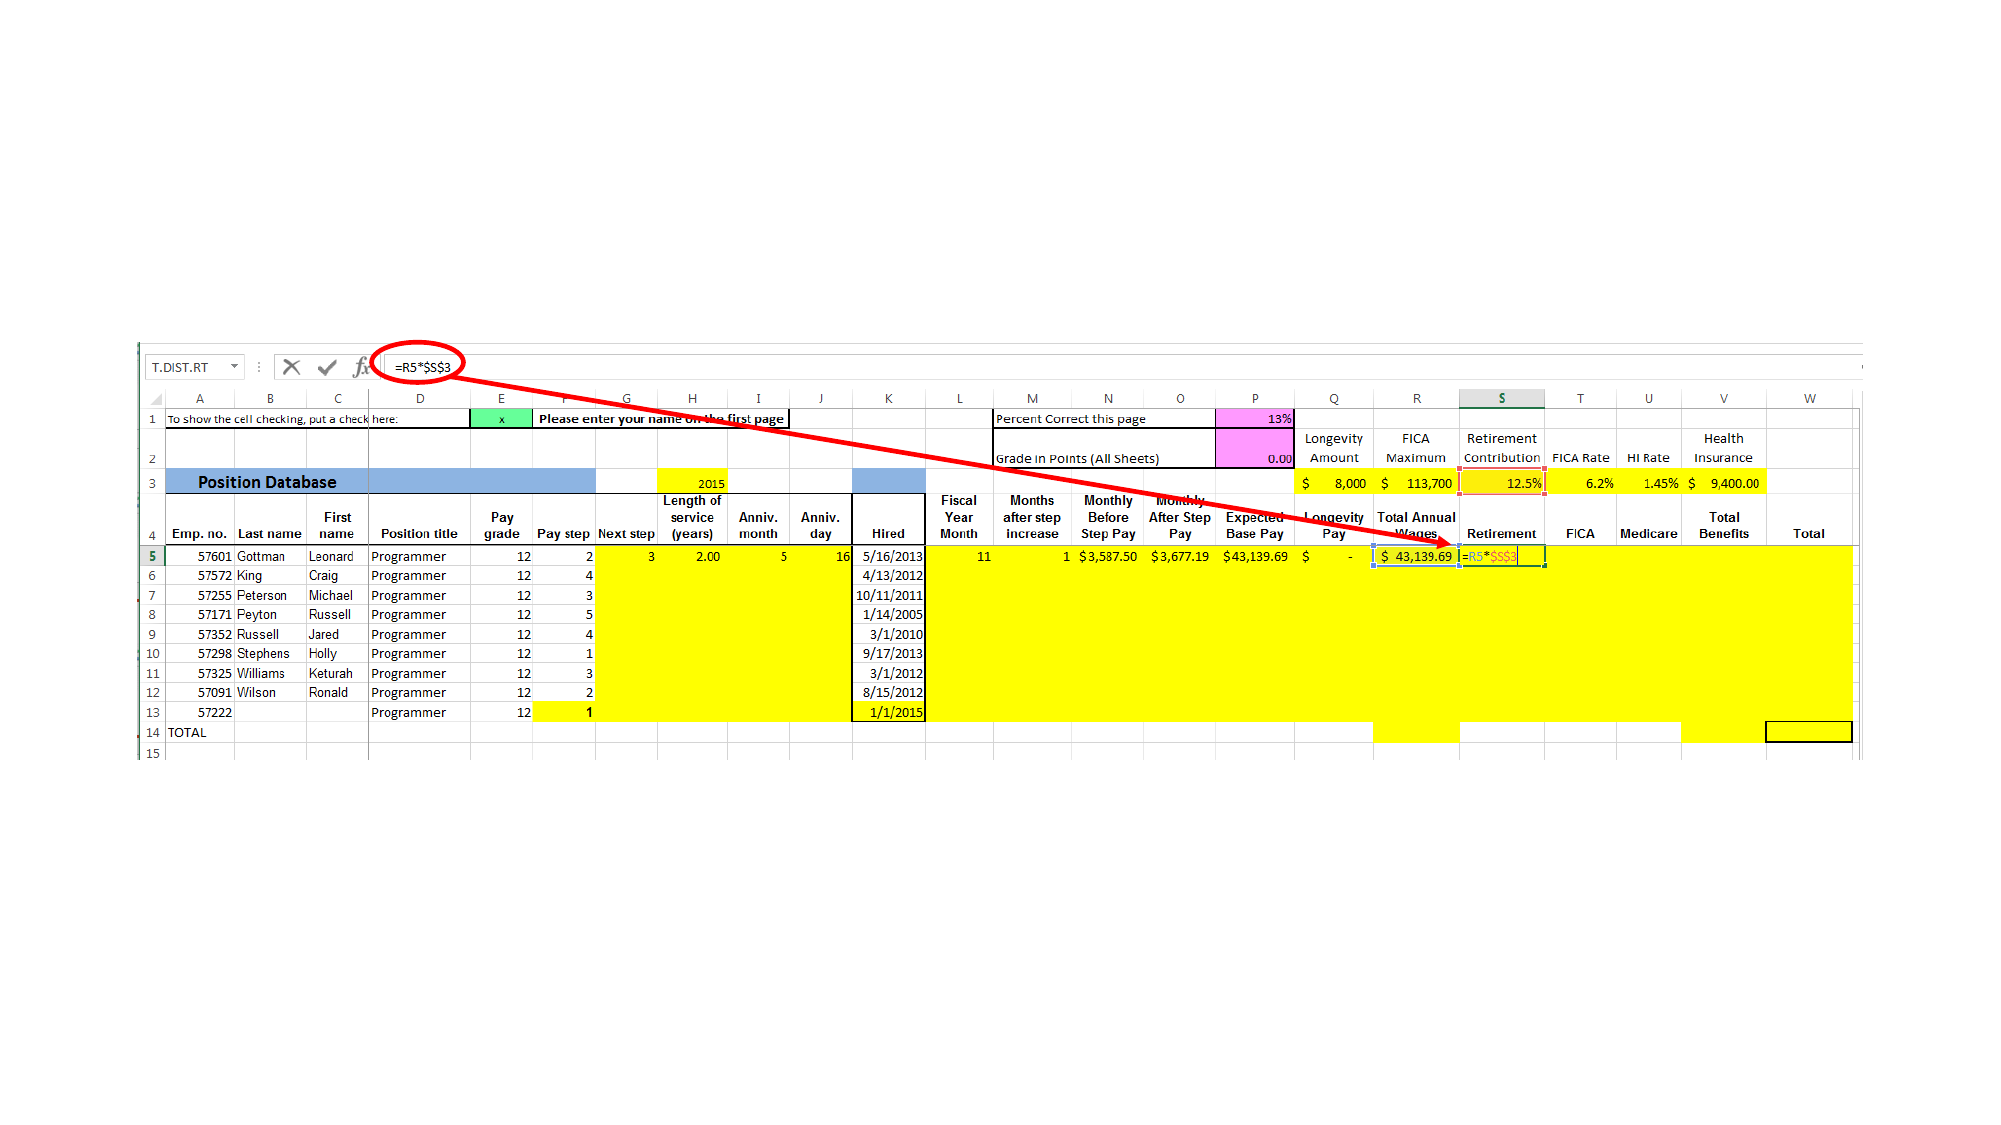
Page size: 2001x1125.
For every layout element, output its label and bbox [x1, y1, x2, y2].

list [137, 342, 1863, 760]
text_box [450, 376, 1452, 545]
